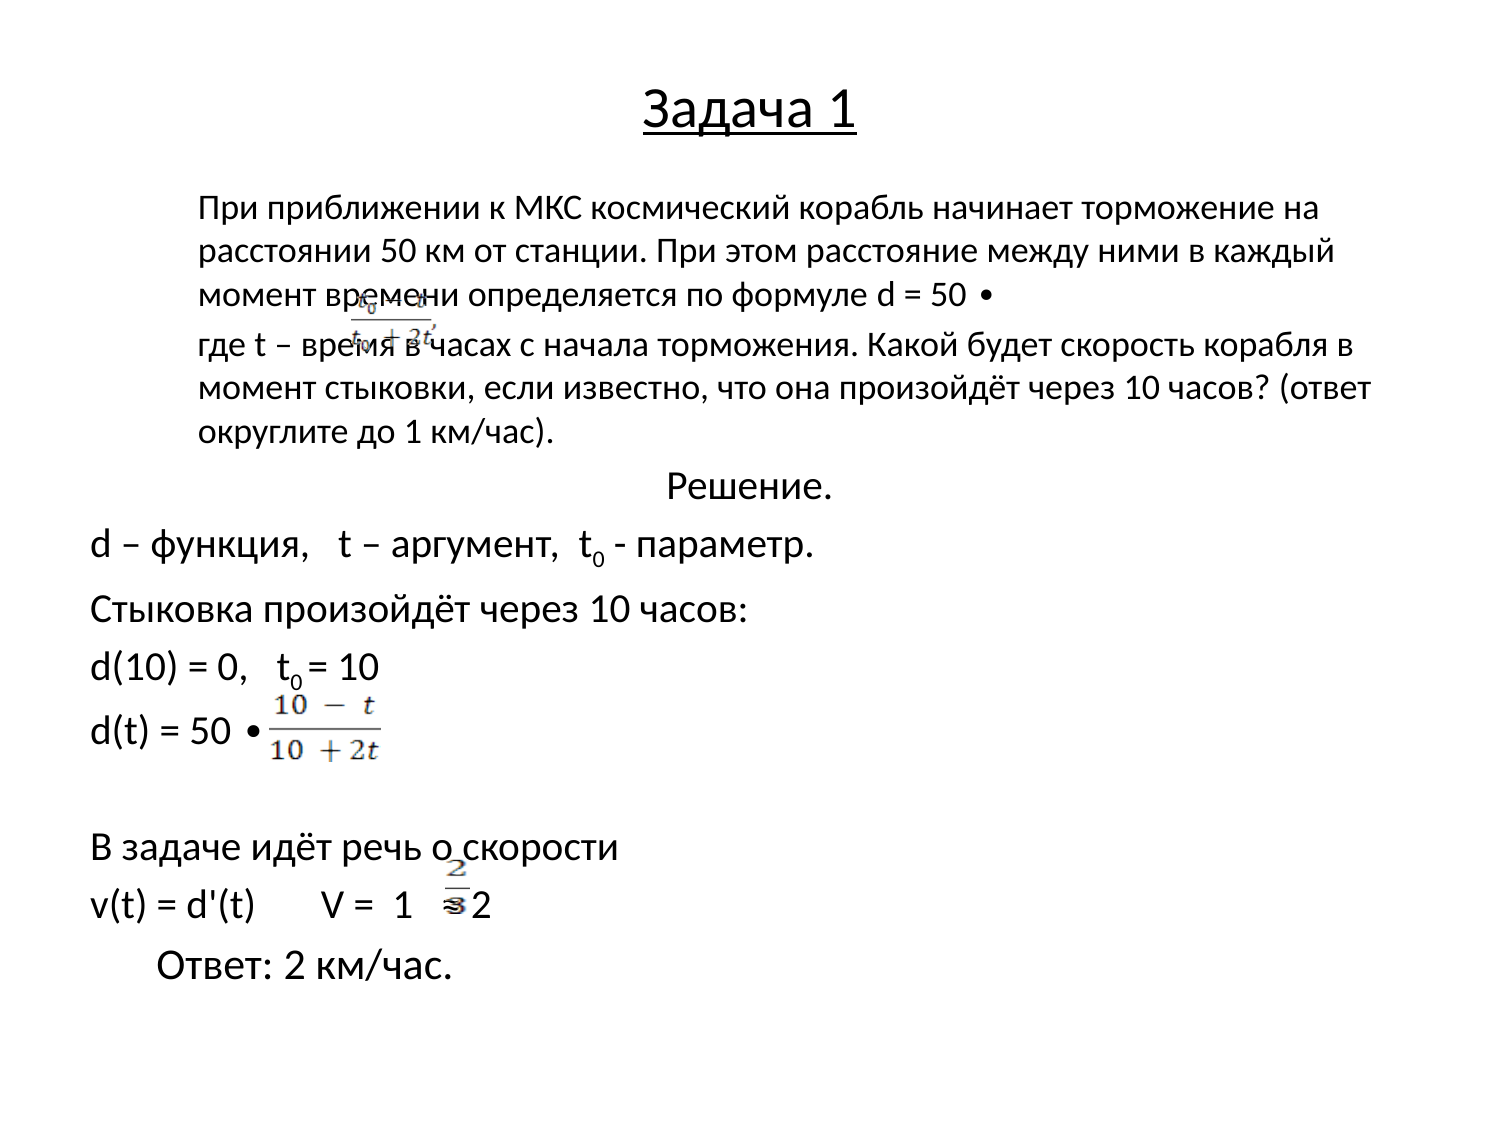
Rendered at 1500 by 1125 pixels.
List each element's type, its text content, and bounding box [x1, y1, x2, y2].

picture [269, 691, 381, 762]
picture [351, 292, 443, 353]
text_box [740, 544, 760, 581]
picture [445, 855, 470, 915]
list При приближении к МКС космический корабль начинает торможение на расстоянии 50 км от станции. При этом расстояние между ними в каждый момент времени определяется по формуле d = 50 ∙ где t – время в часах с начала торможения. Какой будет скорость корабля в момент стыковки, если известно, что она произойдёт через 10 часов? (ответ округлите до 1 км/час). Решение. d – функция, t – аргумент, t0 - параметр. Стыковка произойдёт через 10 часов: d(10) = 0, t0 = 10 d(t) = 50 ∙ В задаче идёт речь о скорости v(t) = d'(t) V = 1 ≈ 2 Ответ: 2 км/час. [75, 175, 1425, 1005]
title Задача 1 [75, 45, 1425, 164]
